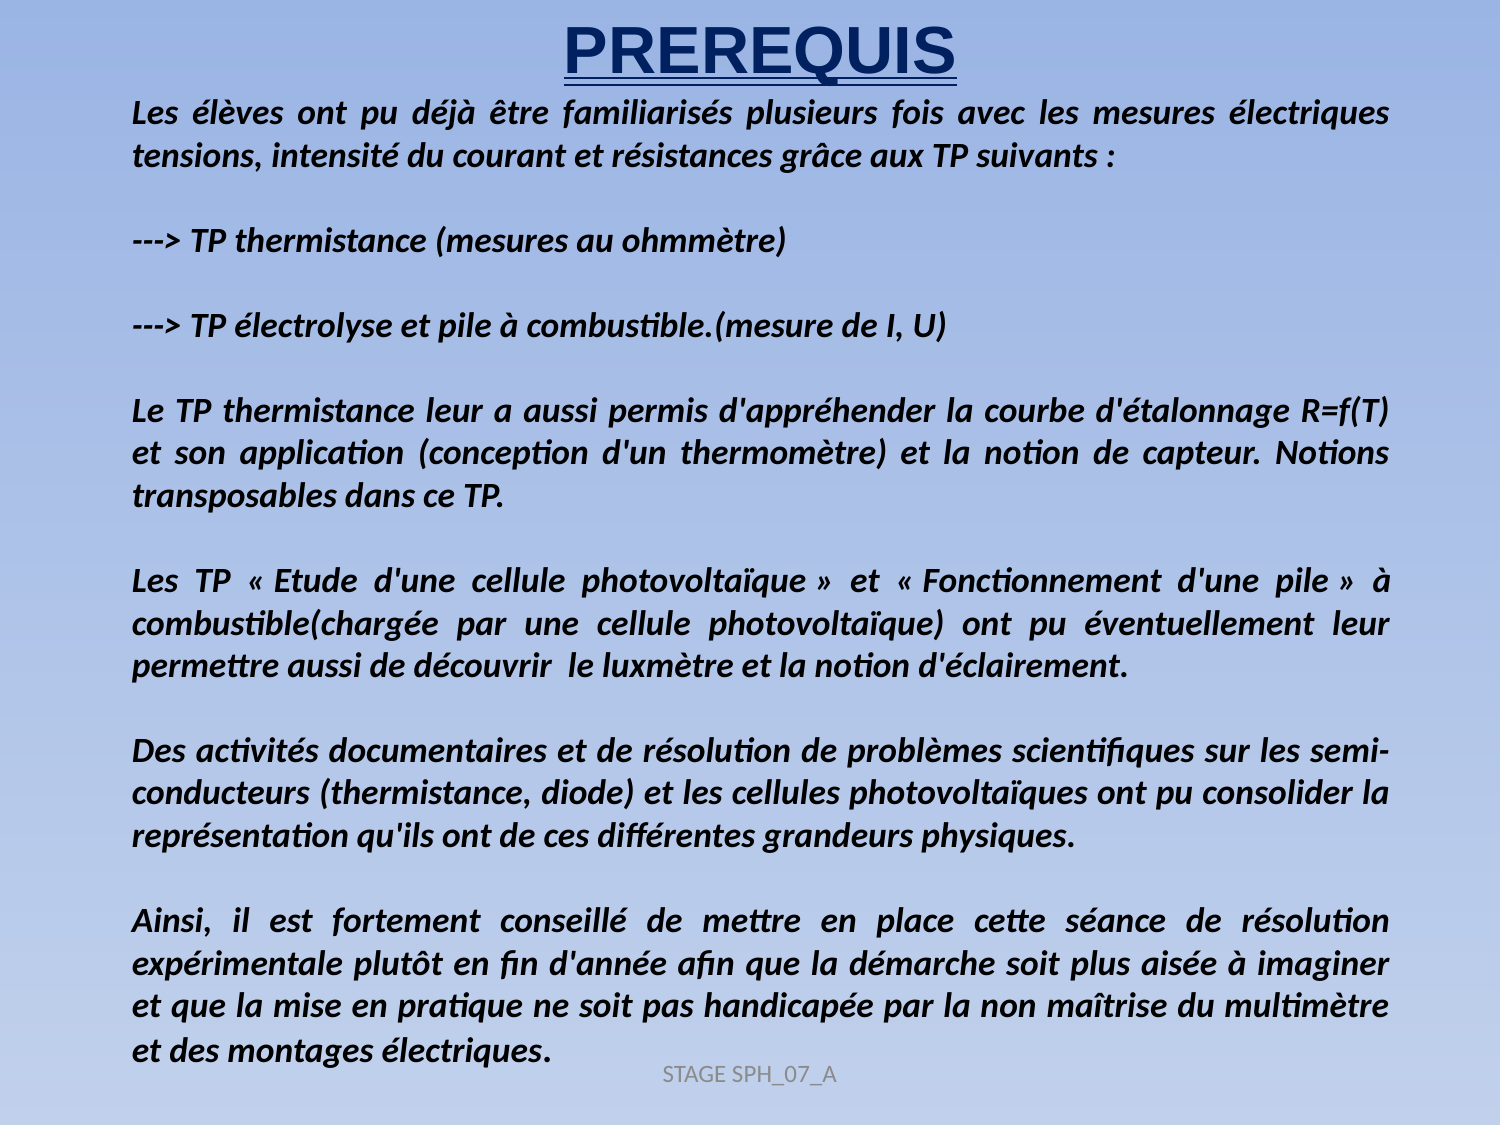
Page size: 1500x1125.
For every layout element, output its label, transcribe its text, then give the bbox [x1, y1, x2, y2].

text_box Les élèves ont pu déjà être familiarisés plusieurs fois avec les mesures électriques tensions, intensité du courant et résistances grâce aux TP suivants : ---> TP thermistance (mesures au ohmmètre) ---> TP électrolyse et pile à combustible.(mesure de I, U) Le TP thermistance leur a aussi permis d'appréhender la courbe d'étalonnage R=f(T) et son application (conception d'un thermomètre) et la notion de capteur. Notions transposables dans ce TP. Les TP « Etude d'une cellule photovoltaïque » et « Fonctionnement d'une pile » à combustible(chargée par une cellule photovoltaïque) ont pu éventuellement leur permettre aussi de découvrir le luxmètre et la notion d'éclairement. Des activités documentaires et de résolution de problèmes scientifiques sur les semi-conducteurs (thermistance, diode) et les cellules photovoltaïques ont pu consolider la représentation qu'ils ont de ces différentes grandeurs physiques. Ainsi, il est fortement conseillé de mettre en place cette séance de résolution expérimentale plutôt en fin d'année afin que la démarche soit plus aisée à imaginer et que la mise en pratique ne soit pas handicapée par la non maîtrise du multimètre et des montages électriques. [117, 81, 1407, 1078]
footer STAGE SPH_07_A [512, 1078, 988, 1103]
text_box PREREQUIS [152, 0, 1369, 81]
